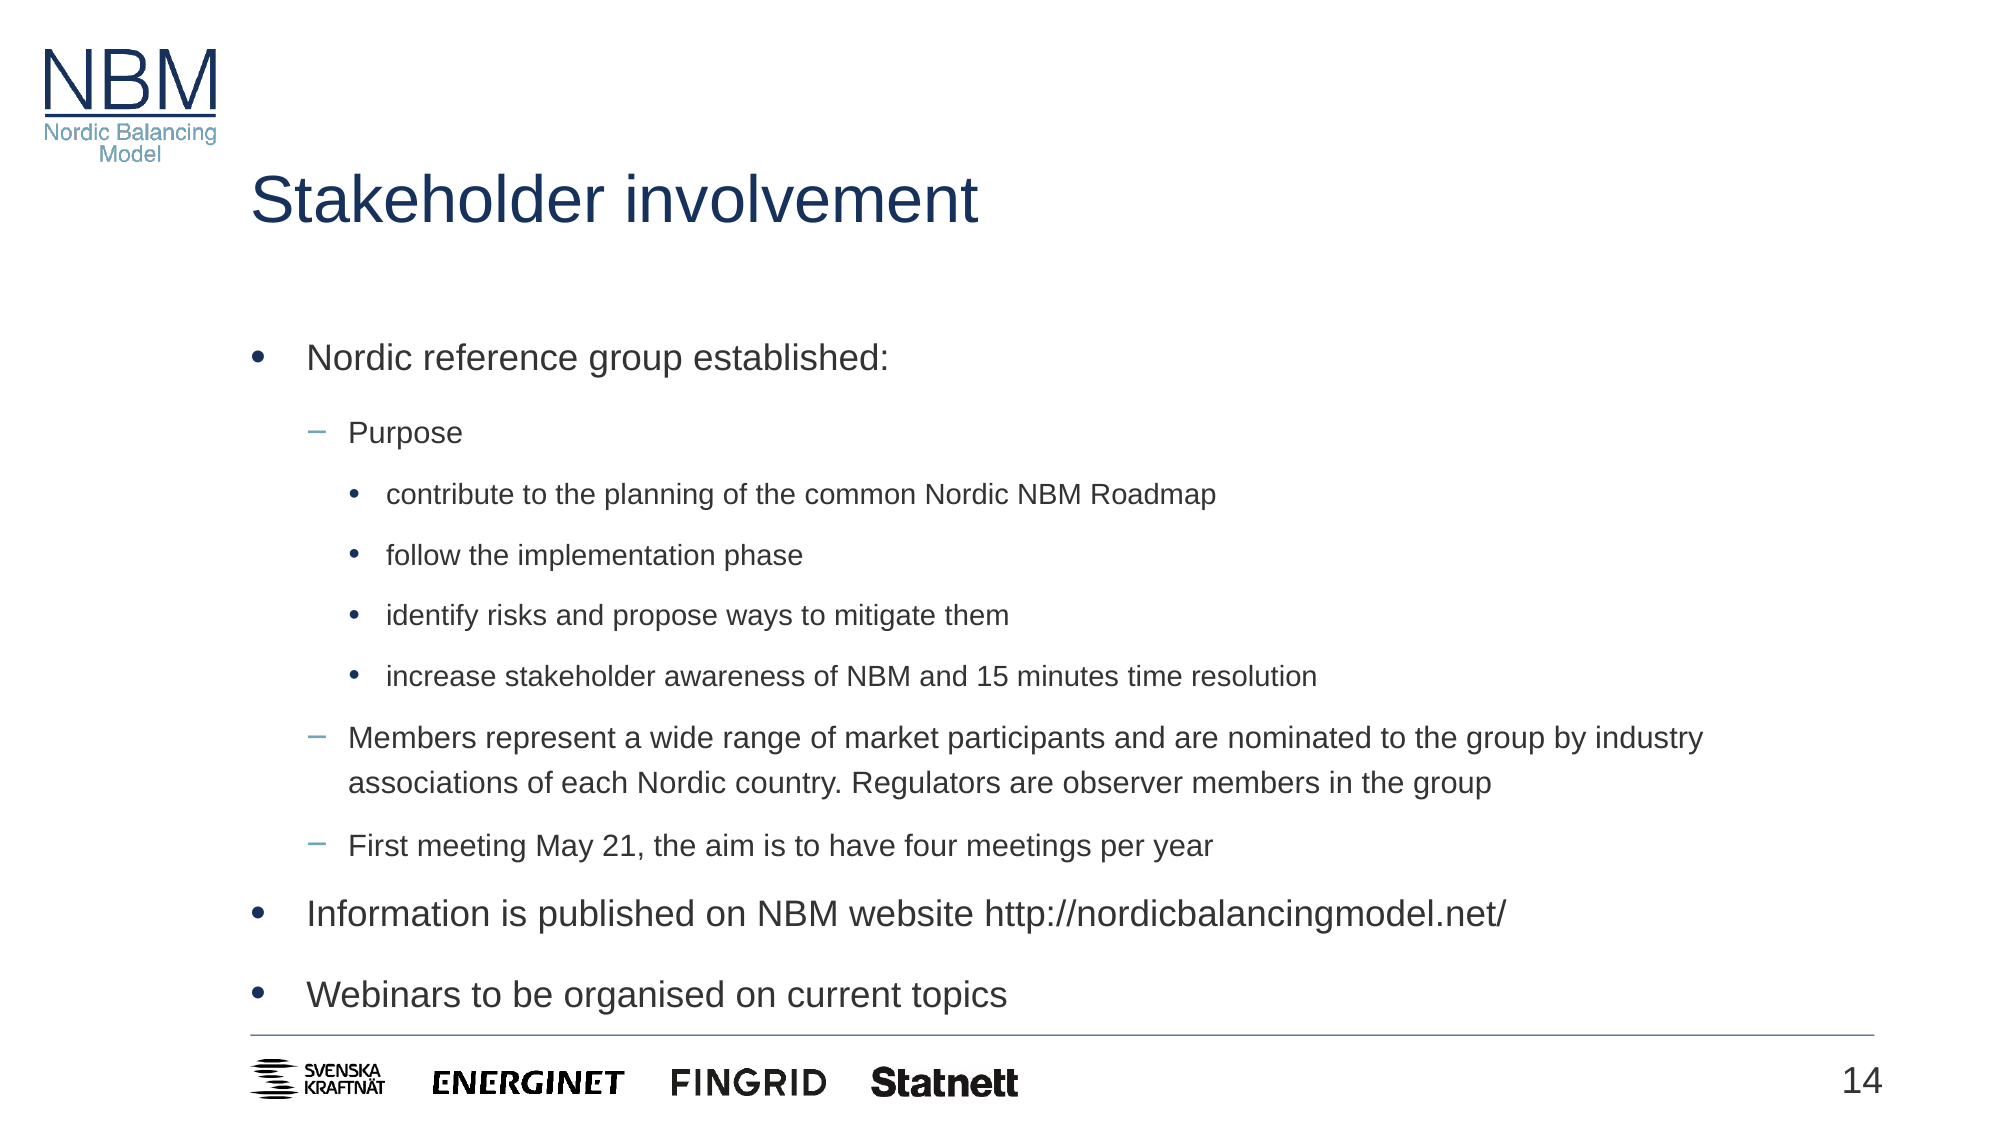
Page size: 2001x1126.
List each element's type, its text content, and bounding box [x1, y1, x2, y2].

picture [430, 1068, 627, 1096]
picture [672, 1068, 826, 1096]
title Stakeholder involvement [250, 147, 1875, 324]
picture [35, 29, 222, 172]
picture [871, 1066, 1018, 1097]
list Nordic reference group established: Purpose contribute to the planning of the common Nordic NBM Roadmap follow the implementation phase identify risks and propose ways to mitigate them increase stakeholder awareness of NBM and 15 minutes time resolution Members represent a wide range of market participants and are nominated to the group by industry associations of each Nordic country. Regulators are observer members in the group First meeting May 21, the aim is to have four meetings per year Information is published on NBM website http://nordicbalancingmodel.net/ Webinars to be organised on current topics [250, 324, 1875, 1022]
picture [250, 1059, 385, 1099]
